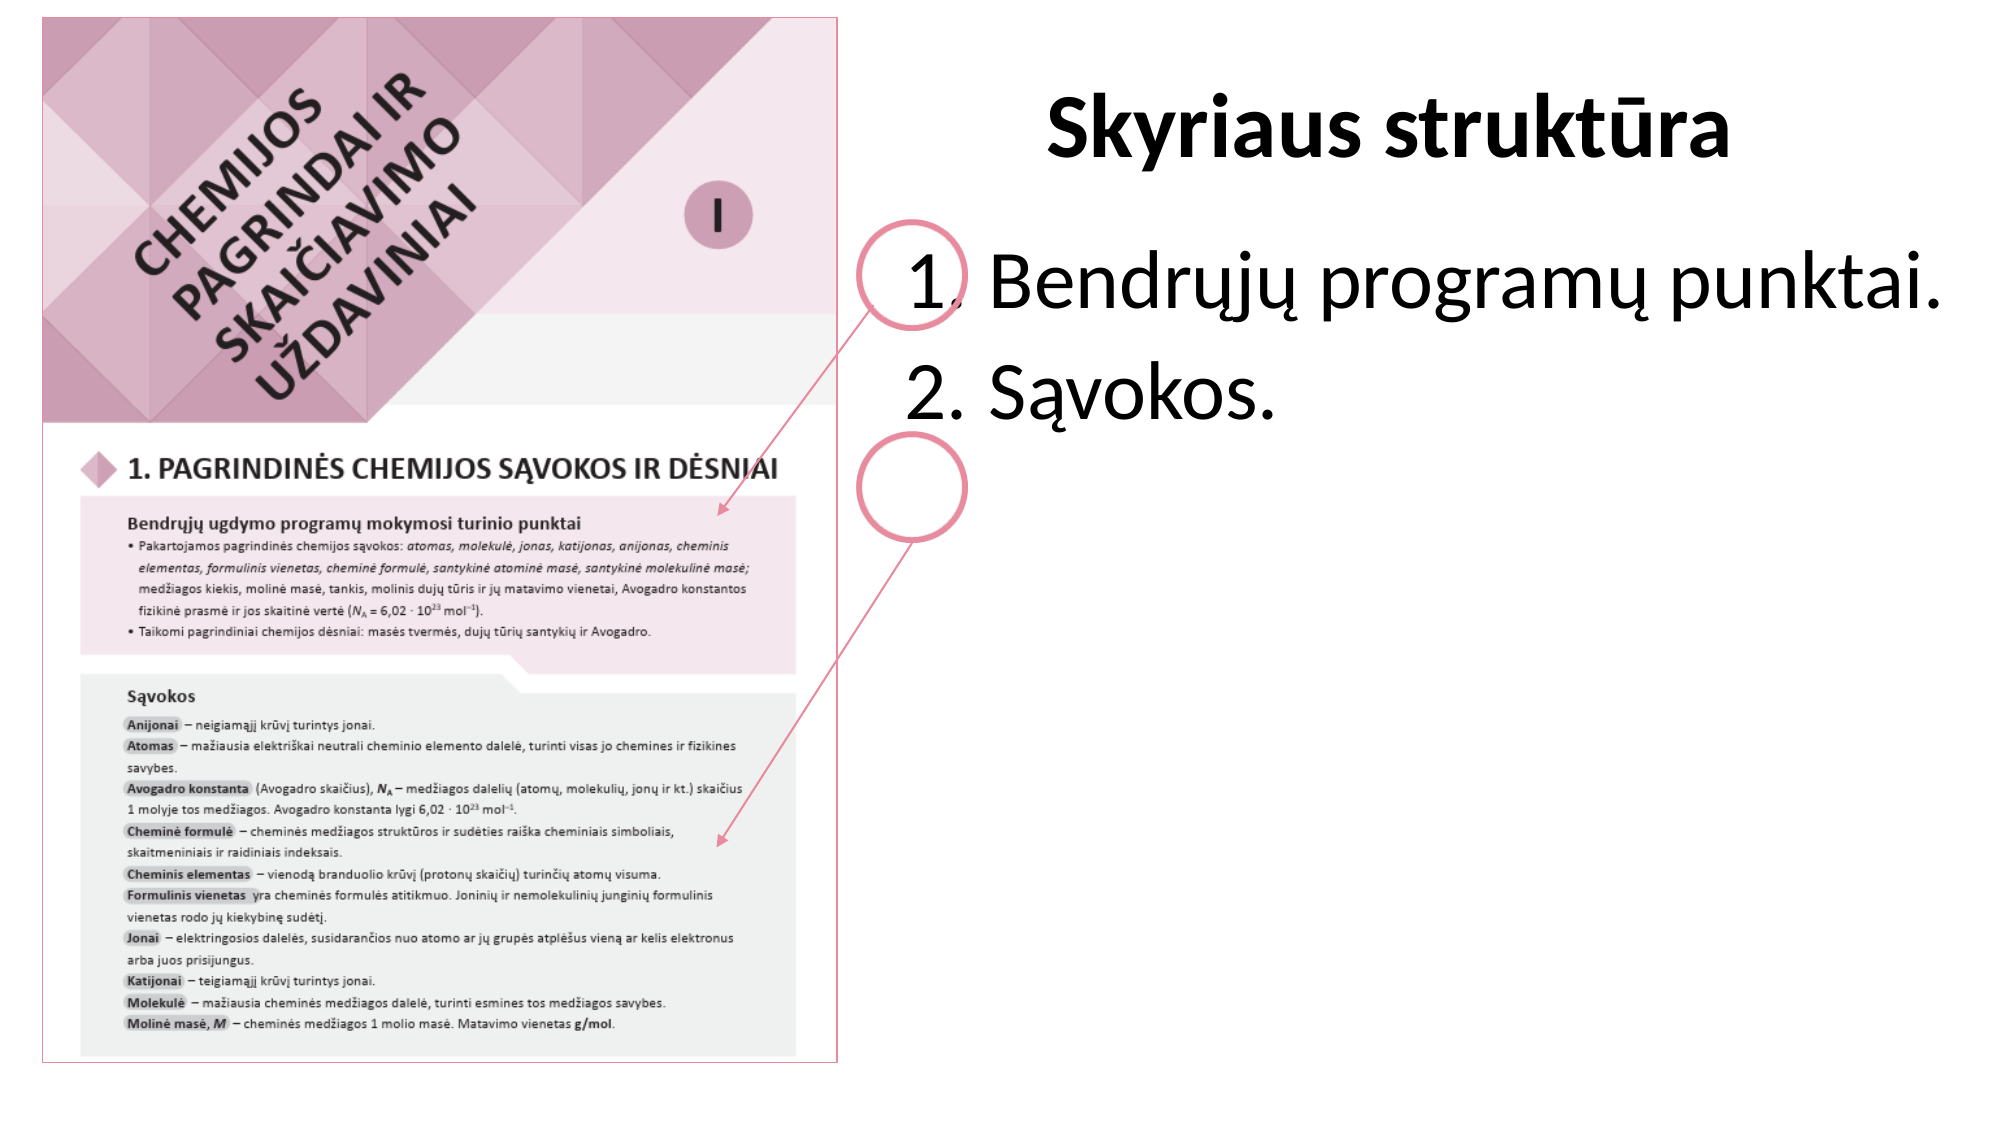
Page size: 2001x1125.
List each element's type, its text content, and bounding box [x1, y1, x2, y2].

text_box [717, 304, 874, 517]
picture [43, 18, 837, 1062]
title Skyriaus struktūra [913, 27, 1866, 229]
picture [856, 219, 969, 331]
list Bendrųjų programų punktai. Sąvokos. [889, 229, 1963, 1088]
picture [856, 431, 969, 543]
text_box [716, 542, 913, 848]
